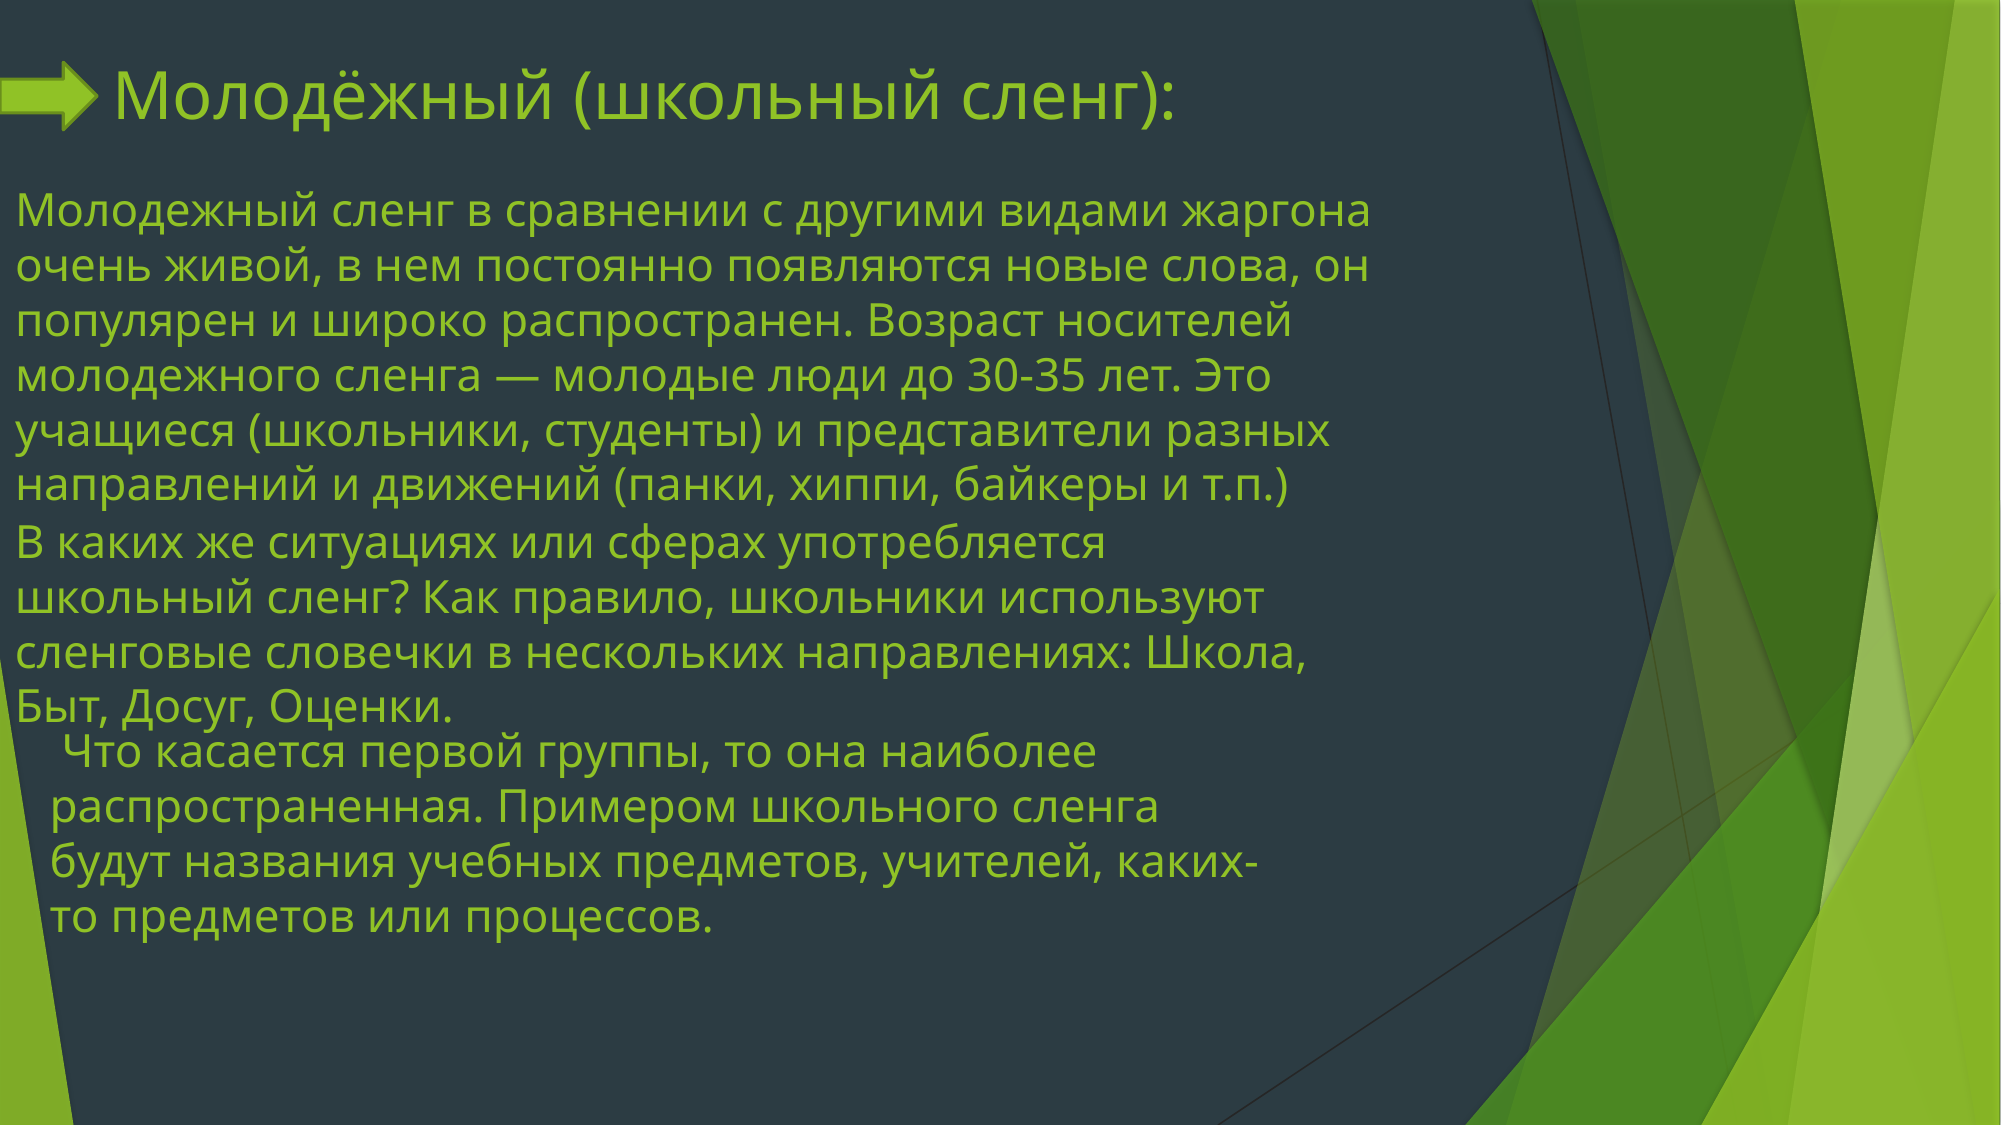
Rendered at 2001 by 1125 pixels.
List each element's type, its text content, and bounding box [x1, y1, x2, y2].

list Молодежный сленг в сравнении с другими видами жаргона очень живой, в нем постоянно появляются новые слова, он популярен и широко распространен. Возраст носителей молодежного сленга — молодые люди до 30-35 лет. Это учащиеся (школьники, студенты) и представители разных направлений и движений (панки, хиппи, байкеры и т.п.) [0, 173, 1411, 694]
title Молодёжный (школьный сленг): [97, 45, 1508, 262]
text_box Что касается первой группы, то она наиболее распространенная. Примером школьного сленга будут названия учебных предметов, учителей, каких-то предметов или процессов. [34, 714, 1303, 949]
text_box В каких же ситуациях или сферах употребляется школьный сленг? Как правило, школьники используют сленговые словечки в нескольких направлениях: Школа, Быт, Досуг, Оценки. [0, 504, 1338, 785]
text_box [0, 60, 99, 132]
